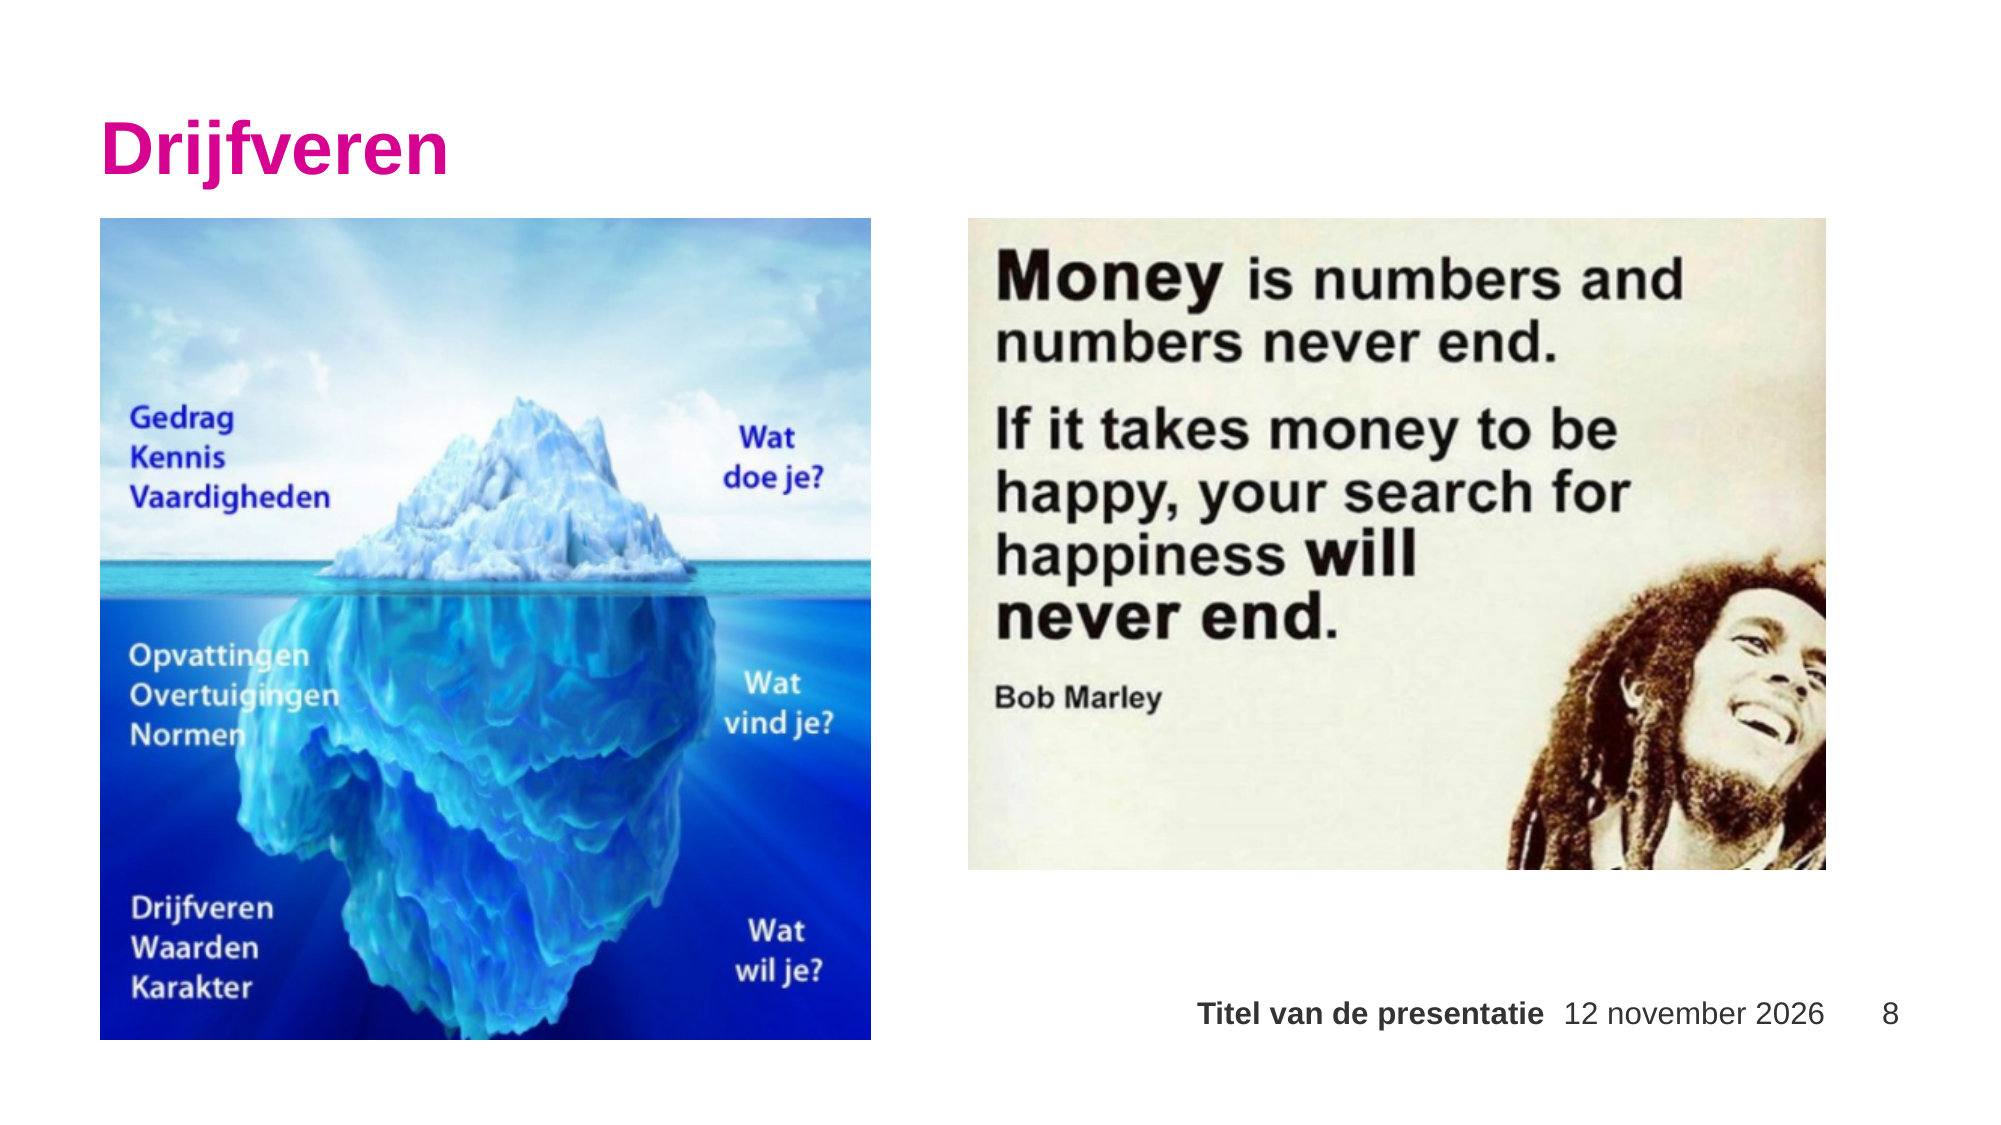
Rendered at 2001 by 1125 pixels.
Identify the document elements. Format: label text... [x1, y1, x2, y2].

picture [968, 218, 1826, 870]
picture [100, 218, 871, 1040]
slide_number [1546, 993, 1825, 1033]
title Drijfveren [100, 100, 1900, 190]
slide_number 8 [1825, 993, 1900, 1033]
footer Titel van de presentatie [871, 993, 1546, 1033]
